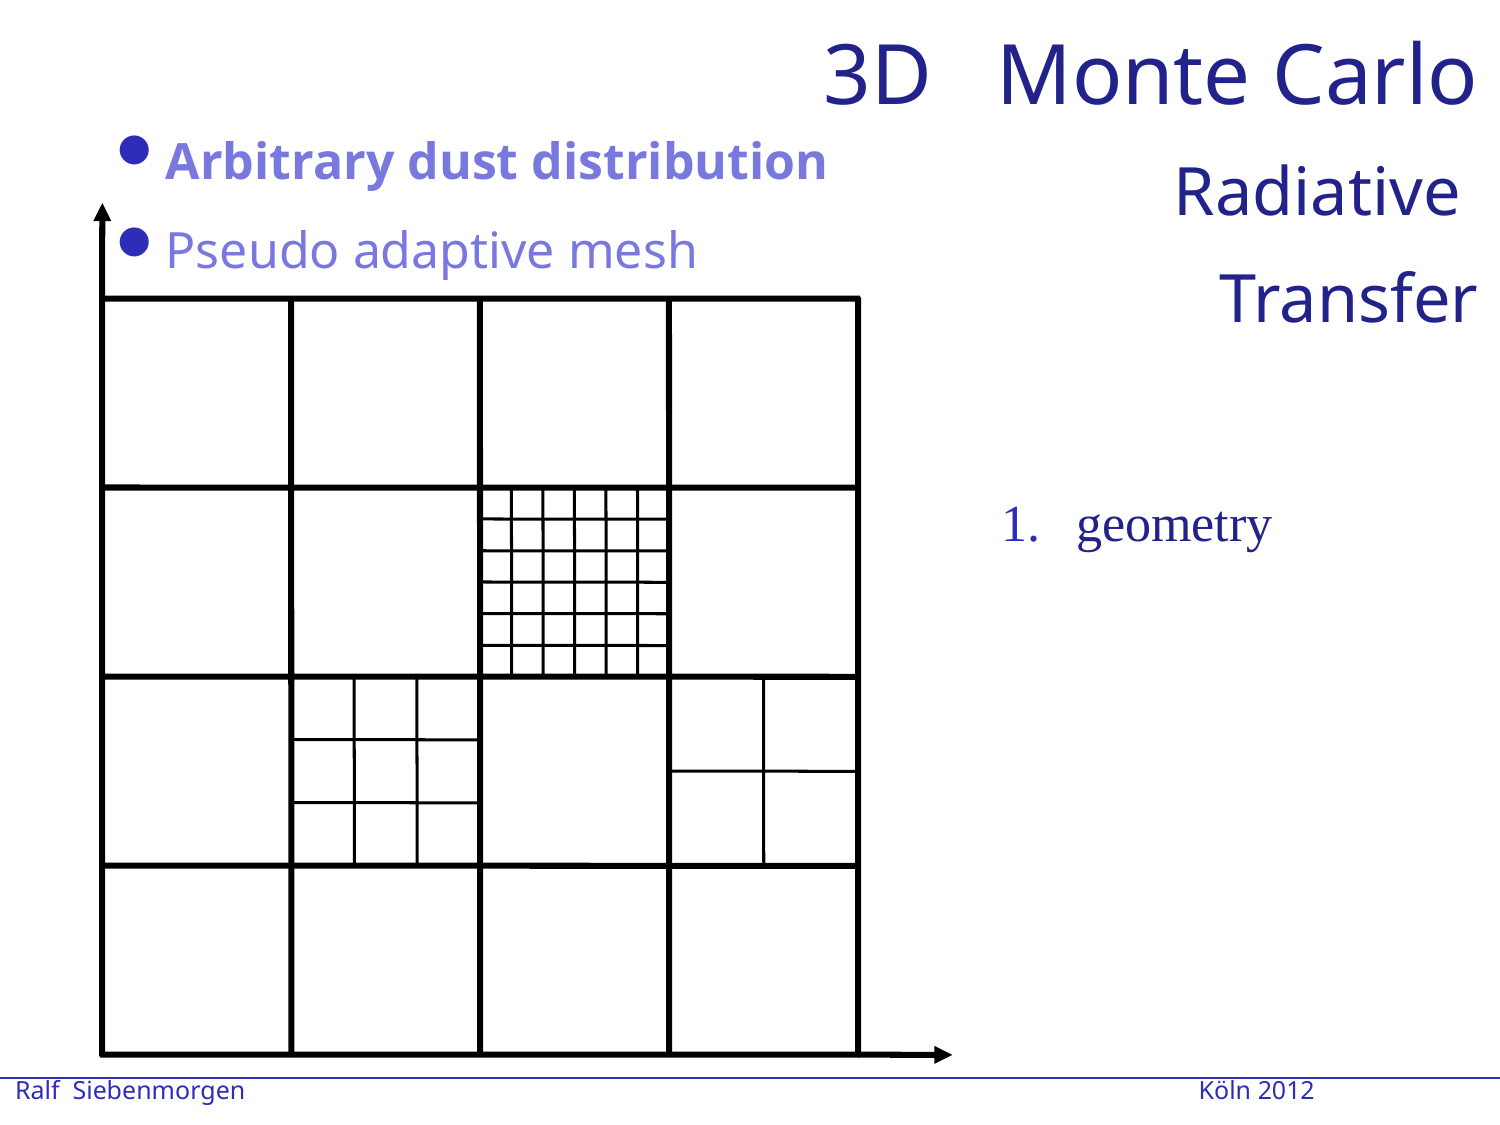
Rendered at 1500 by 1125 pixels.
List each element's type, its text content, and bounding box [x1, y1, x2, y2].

text_box [638, 488, 669, 519]
text_box [607, 551, 637, 582]
text_box [418, 803, 480, 865]
text_box [102, 866, 291, 1055]
text_box [481, 646, 511, 676]
text_box [575, 583, 606, 613]
text_box [512, 488, 542, 519]
text_box [764, 772, 859, 865]
text_box [670, 866, 859, 1055]
text_box [670, 772, 763, 865]
text_box [575, 520, 606, 550]
text_box [575, 646, 606, 676]
text_box [607, 614, 637, 645]
text_box [355, 803, 417, 865]
text_box [544, 614, 574, 645]
text_box [481, 551, 511, 613]
text_box [417, 677, 480, 739]
text_box [638, 646, 669, 676]
text_box [638, 551, 669, 582]
text_box [512, 520, 574, 550]
text_box [512, 614, 543, 645]
text_box [292, 677, 354, 739]
text_box [481, 677, 669, 865]
text_box [607, 583, 637, 613]
text_box [102, 488, 291, 676]
text_box [543, 488, 574, 519]
text_box [292, 298, 859, 487]
text_box [670, 488, 859, 676]
text_box [607, 520, 637, 550]
text_box [355, 740, 480, 802]
text_box 3D Monte Carlo Radiative Transfer [773, 0, 1479, 334]
text_box [512, 551, 543, 582]
text_box [481, 866, 669, 1055]
text_box [102, 298, 291, 487]
text_box [607, 646, 637, 676]
text_box [764, 677, 859, 771]
text_box [670, 677, 763, 771]
text_box [292, 803, 354, 865]
text_box [512, 583, 543, 613]
text_box [575, 488, 637, 519]
text_box [292, 740, 354, 802]
text_box Arbitrary dust distribution Pseudo adaptive mesh [100, 117, 773, 280]
text_box [481, 488, 511, 550]
text_box [292, 488, 480, 676]
text_box geometry [986, 464, 1429, 885]
text_box [544, 583, 574, 613]
text_box [102, 677, 291, 865]
text_box [858, 1048, 953, 1062]
text_box [481, 614, 511, 645]
text_box [638, 520, 669, 550]
text_box [575, 614, 606, 645]
text_box [355, 677, 416, 739]
text_box [638, 583, 669, 613]
text_box [544, 646, 574, 676]
text_box [638, 614, 669, 645]
text_box [544, 551, 574, 582]
text_box [292, 866, 480, 1055]
text_box [575, 551, 606, 582]
text_box [512, 646, 543, 676]
